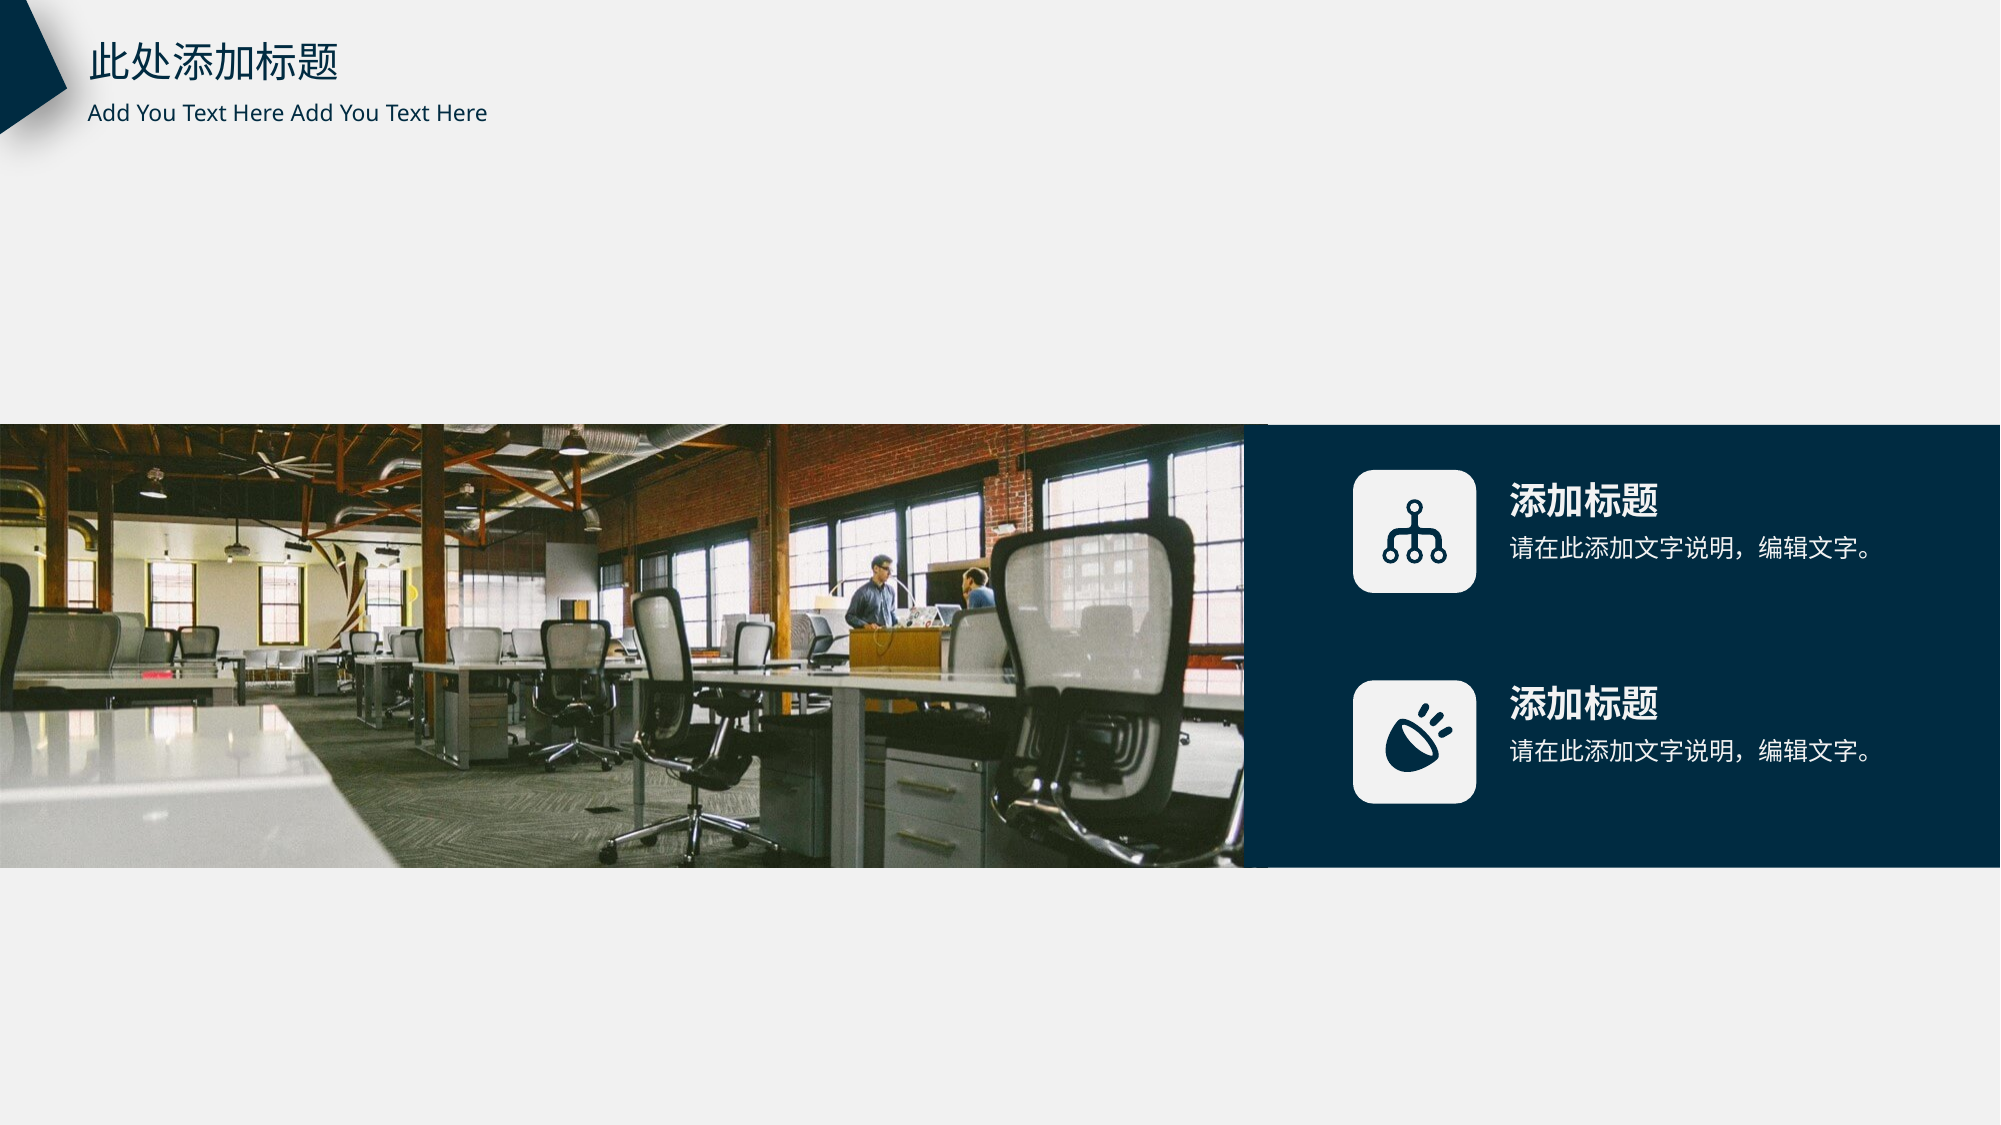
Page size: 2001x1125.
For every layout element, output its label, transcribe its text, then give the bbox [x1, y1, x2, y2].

text_box [1353, 680, 1477, 804]
text_box 添加标题 [1494, 469, 1675, 516]
text_box [1353, 469, 1477, 593]
text_box 添加标题 [1494, 672, 1675, 719]
text_box 请在此添加文字说明，编辑文字。 [1494, 516, 1959, 571]
text_box [1438, 726, 1453, 738]
text_box [1429, 711, 1444, 727]
text_box [1385, 718, 1439, 772]
text_box [1382, 499, 1447, 564]
text_box [0, 0, 68, 135]
text_box 请在此添加文字说明，编辑文字。 [1494, 719, 1959, 774]
text_box Add You Text Here Add You Text Here [82, 83, 532, 134]
text_box [1418, 703, 1430, 718]
picture [0, 424, 1243, 868]
text_box [1243, 424, 2000, 869]
text_box 此处添加标题 [77, 28, 355, 83]
